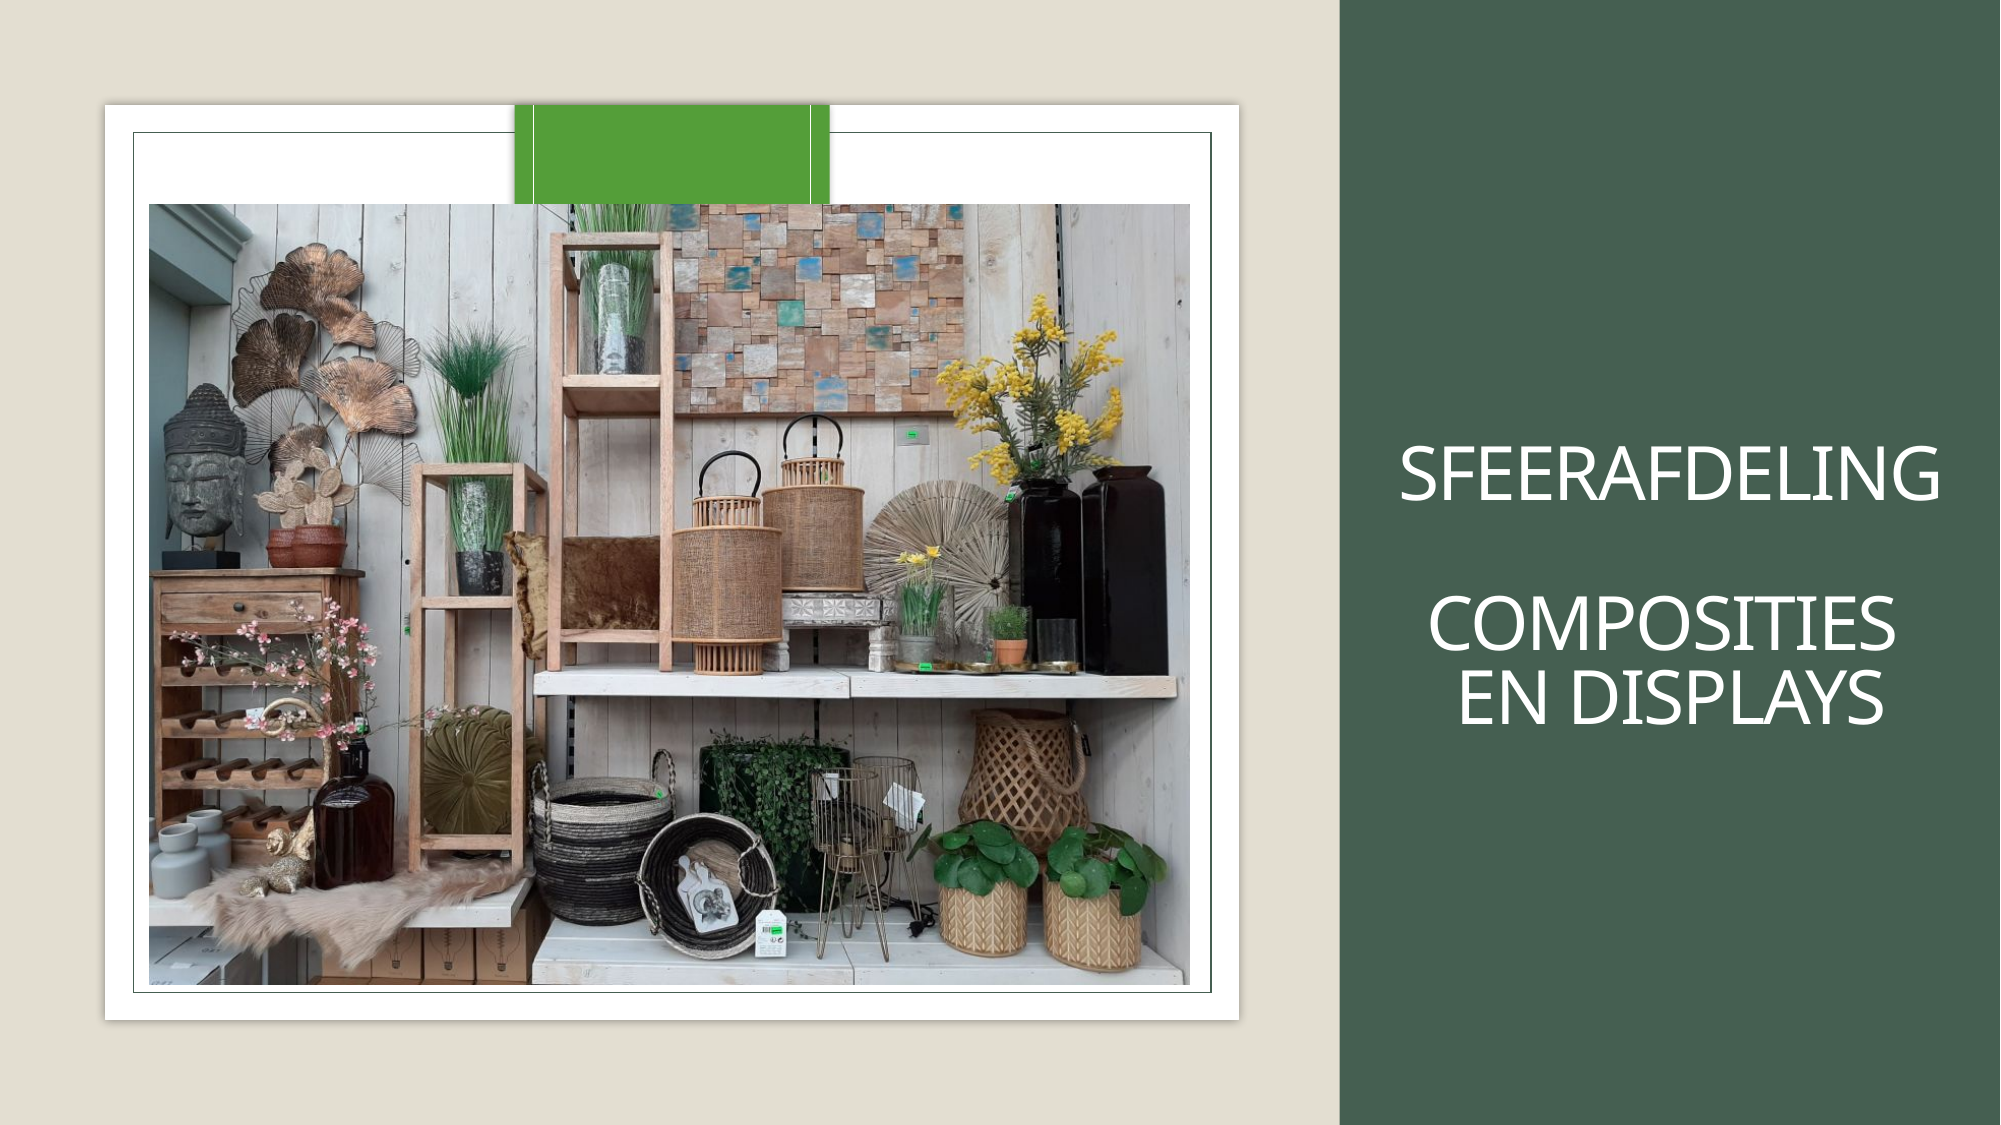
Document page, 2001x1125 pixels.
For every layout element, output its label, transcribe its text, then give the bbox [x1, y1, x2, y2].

picture [149, 204, 1190, 985]
text_box [1341, 0, 2000, 1125]
text_box [105, 105, 1239, 1020]
text_box [0, 0, 1341, 1125]
text_box [514, 104, 831, 200]
title Sfeerafdeling Composities en displays [1363, 173, 1979, 953]
text_box [133, 132, 1211, 993]
